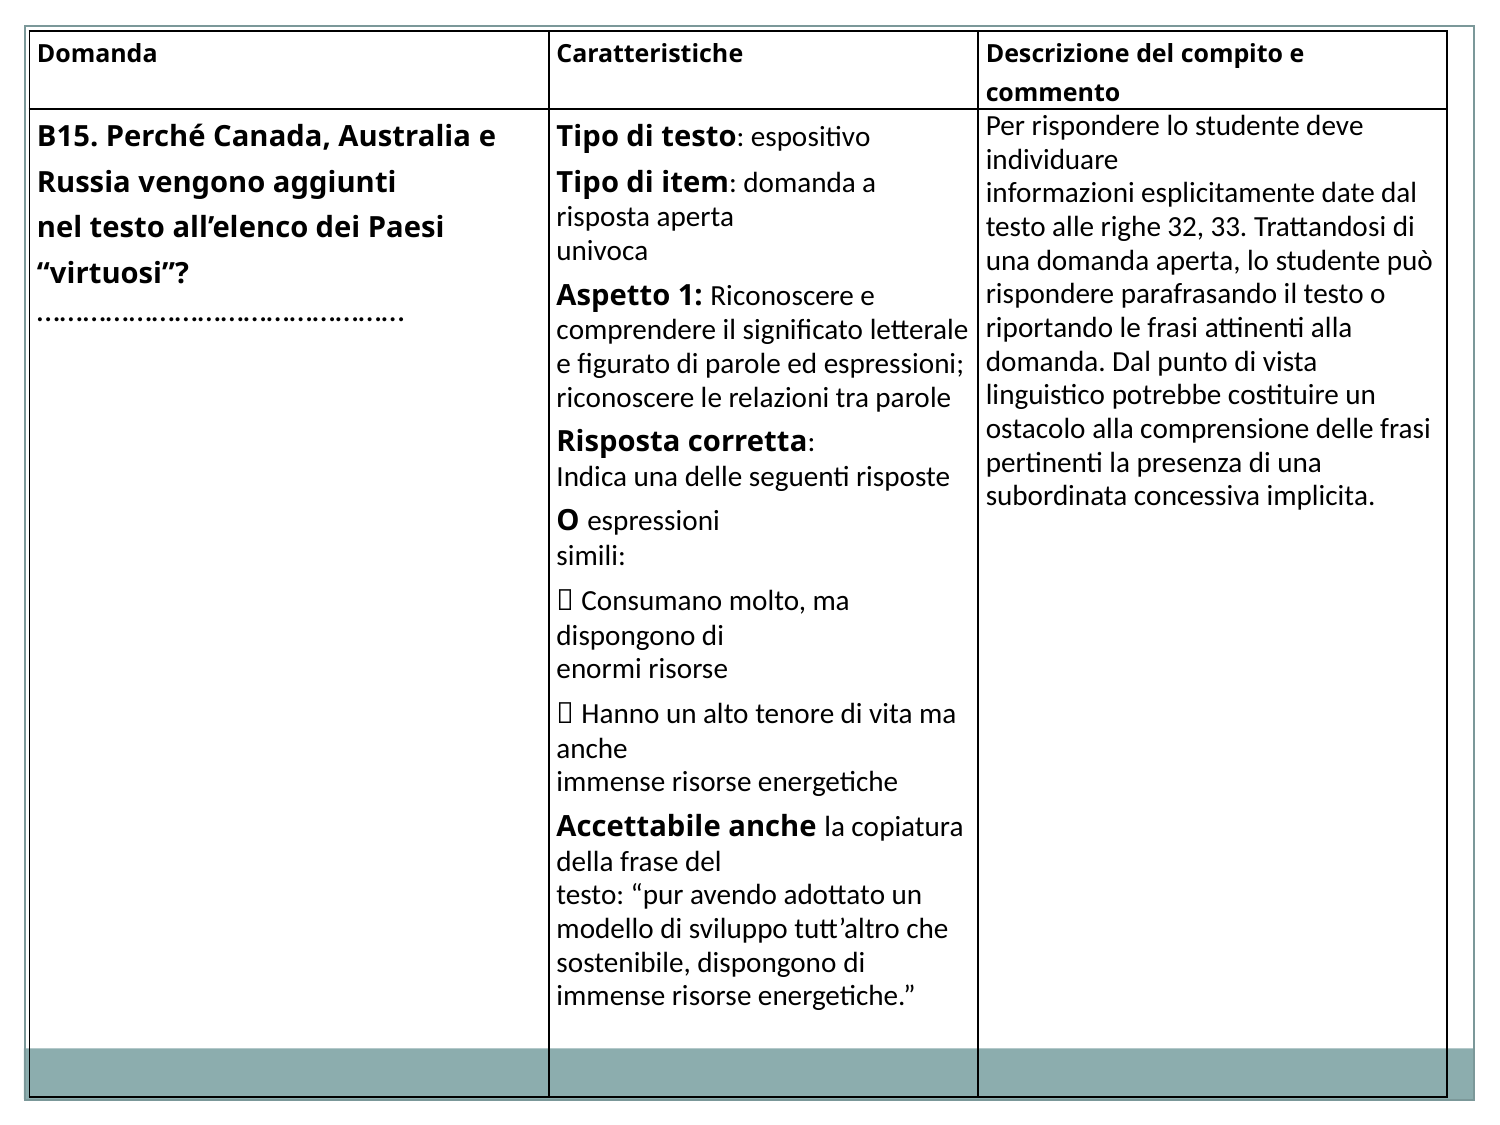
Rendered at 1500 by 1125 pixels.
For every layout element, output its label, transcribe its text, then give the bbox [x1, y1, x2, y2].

table_header Domanda [30, 32, 548, 108]
table_cell Per rispondere lo studente deve individuare informazioni esplicitamente date dal testo alle righe 32, 33. Trattandosi di una domanda aperta, lo studente può rispondere parafrasando il testo o riportando le frasi attinenti alla domanda. Dal punto di vista linguistico potrebbe costituire un ostacolo alla comprensione delle frasi pertinenti la presenza di una subordinata concessiva implicita. [979, 110, 1446, 1096]
table_header Caratteristiche [550, 32, 977, 108]
table_cell Tipo di testo: espositivo Tipo di item: domanda a risposta aperta univoca Aspetto 1: Riconoscere e comprendere il significato letterale e figurato di parole ed espressioni; riconoscere le relazioni tra parole Risposta corretta: Indica una delle seguenti risposte O espressioni simili:  Consumano molto, ma dispongono di enormi risorse  Hanno un alto tenore di vita ma anche immense risorse energetiche Accettabile anche la copiatura della frase del testo: “pur avendo adottato un modello di sviluppo tutt’altro che sostenibile, dispongono di immense risorse energetiche.” [550, 110, 977, 1096]
table_cell B15. Perché Canada, Australia e Russia vengono aggiunti nel testo all’elenco dei Paesi “virtuosi”? ………………………………………… [30, 110, 548, 1096]
table_header Descrizione del compito e commento [979, 32, 1446, 108]
